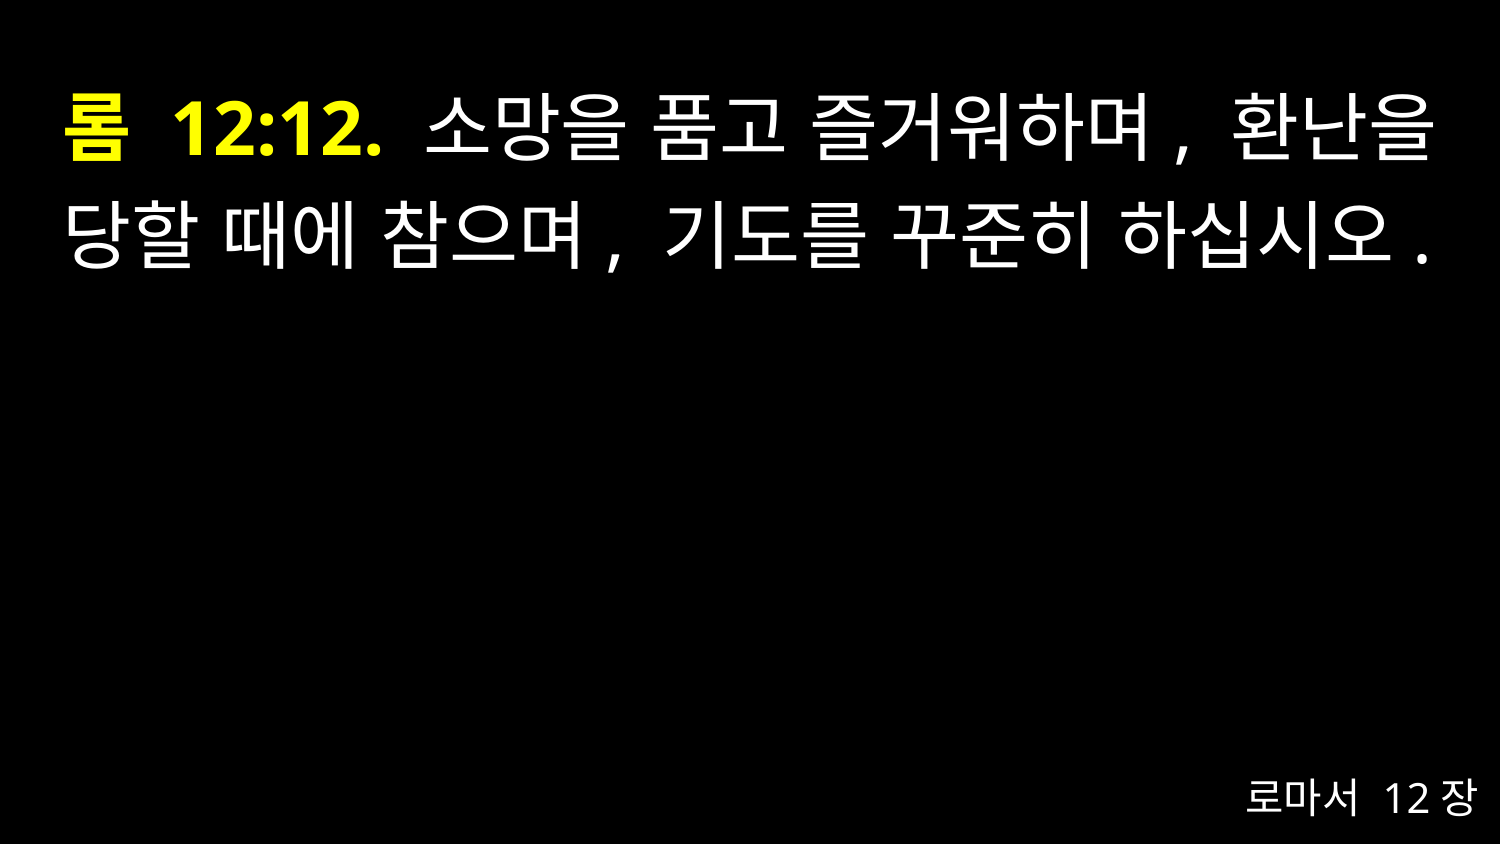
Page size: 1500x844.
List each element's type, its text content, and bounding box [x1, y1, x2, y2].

title 롬 12:12. 소망을 품고 즐거워하며, 환난을 당할 때에 참으며, 기도를 꾸준히 하십시오. [0, 0, 1500, 844]
subtitle 로마서 12장 [916, 770, 1500, 844]
